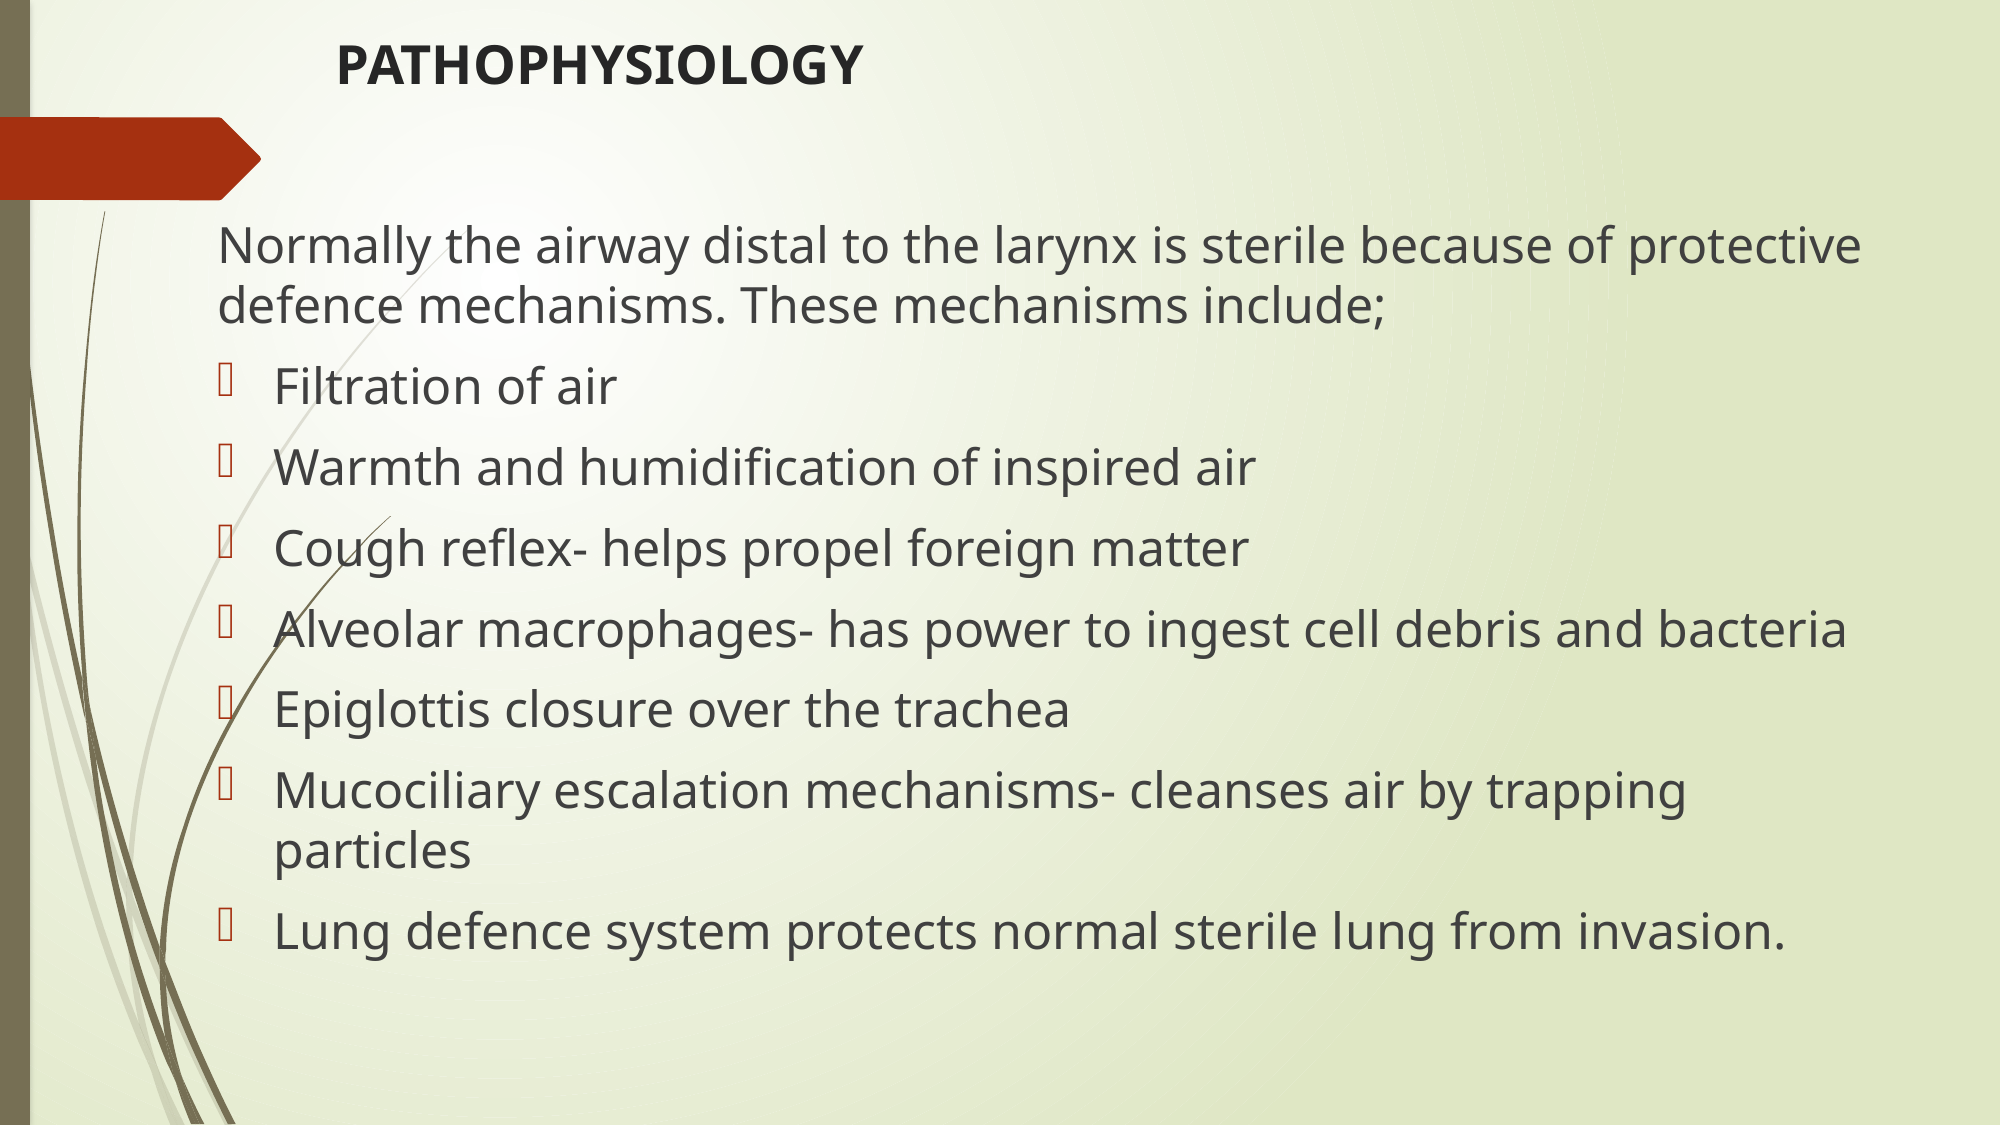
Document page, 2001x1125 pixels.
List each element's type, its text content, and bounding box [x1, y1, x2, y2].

title PATHOPHYSIOLOGY [320, 22, 1888, 169]
list Normally the airway distal to the larynx is sterile because of protective defence mechanisms. These mechanisms include; Filtration of air Warmth and humidification of inspired air Cough reflex- helps propel foreign matter Alveolar macrophages- has power to ingest cell debris and bacteria Epiglottis closure over the trachea Mucociliary escalation mechanisms- cleanses air by trapping particles Lung defence system protects normal sterile lung from invasion. [202, 206, 1888, 1097]
